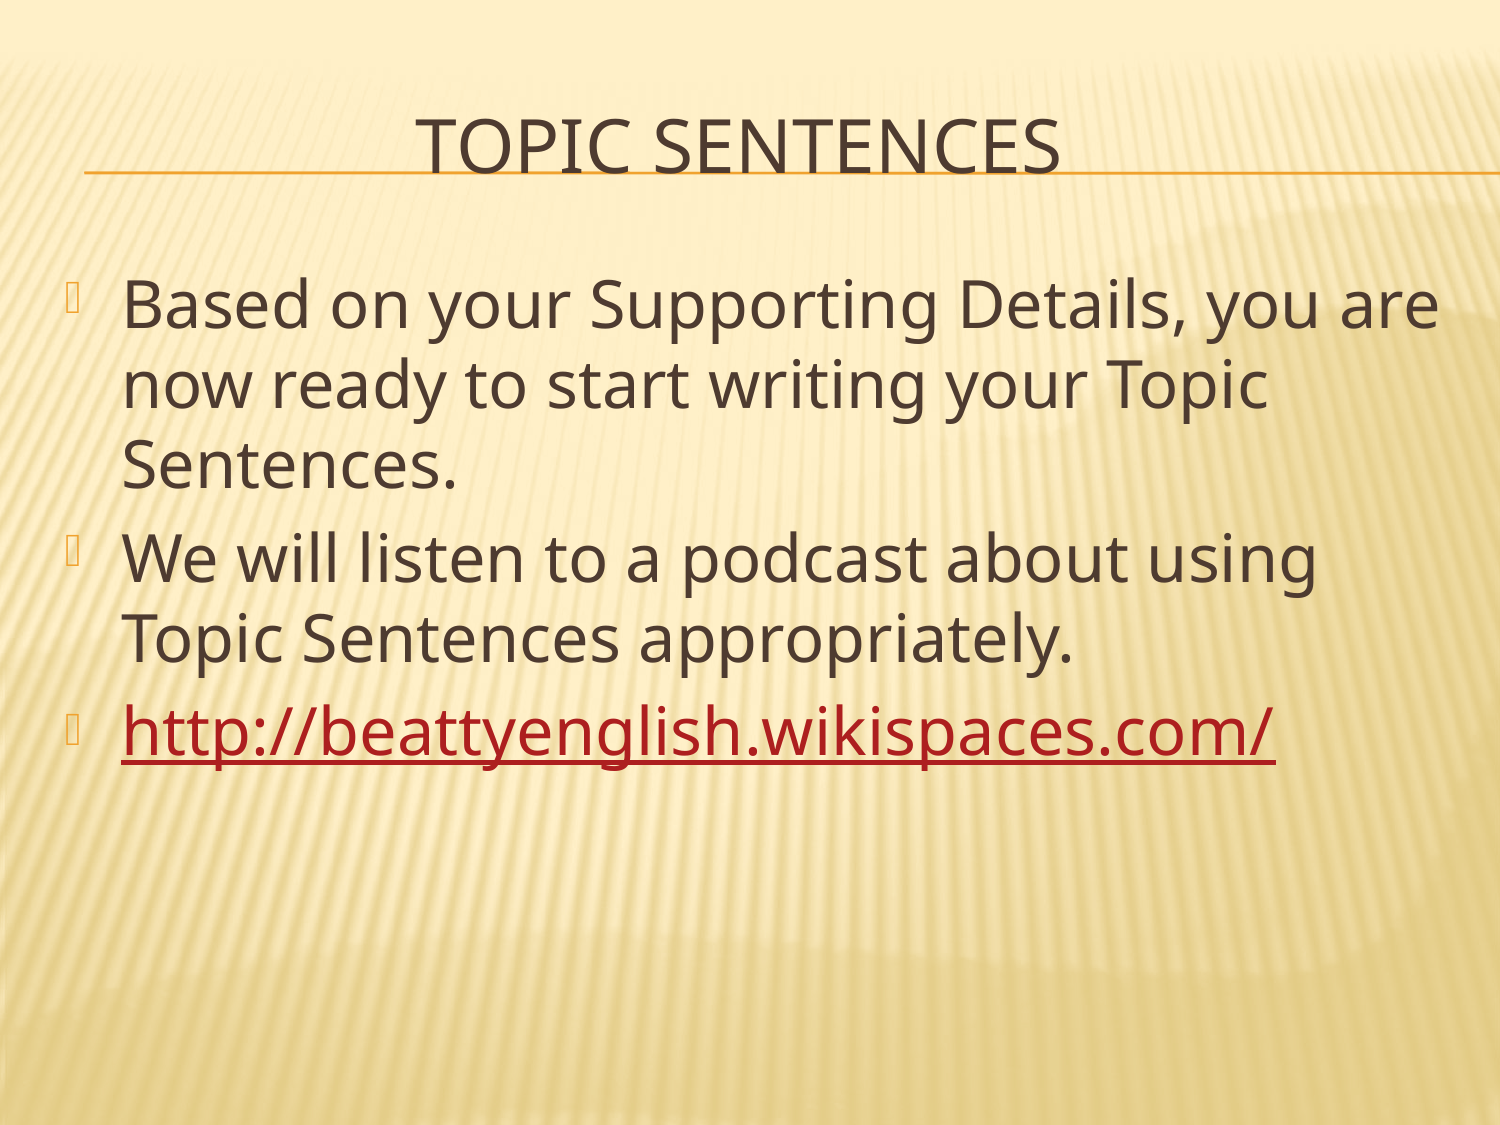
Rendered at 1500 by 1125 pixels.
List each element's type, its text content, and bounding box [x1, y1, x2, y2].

title Topic sentences [50, 75, 1475, 213]
list Based on your Supporting Details, you are now ready to start writing your Topic Sentences. We will listen to a podcast about using Topic Sentences appropriately. http://beattyenglish.wikispaces.com/ [50, 254, 1475, 998]
